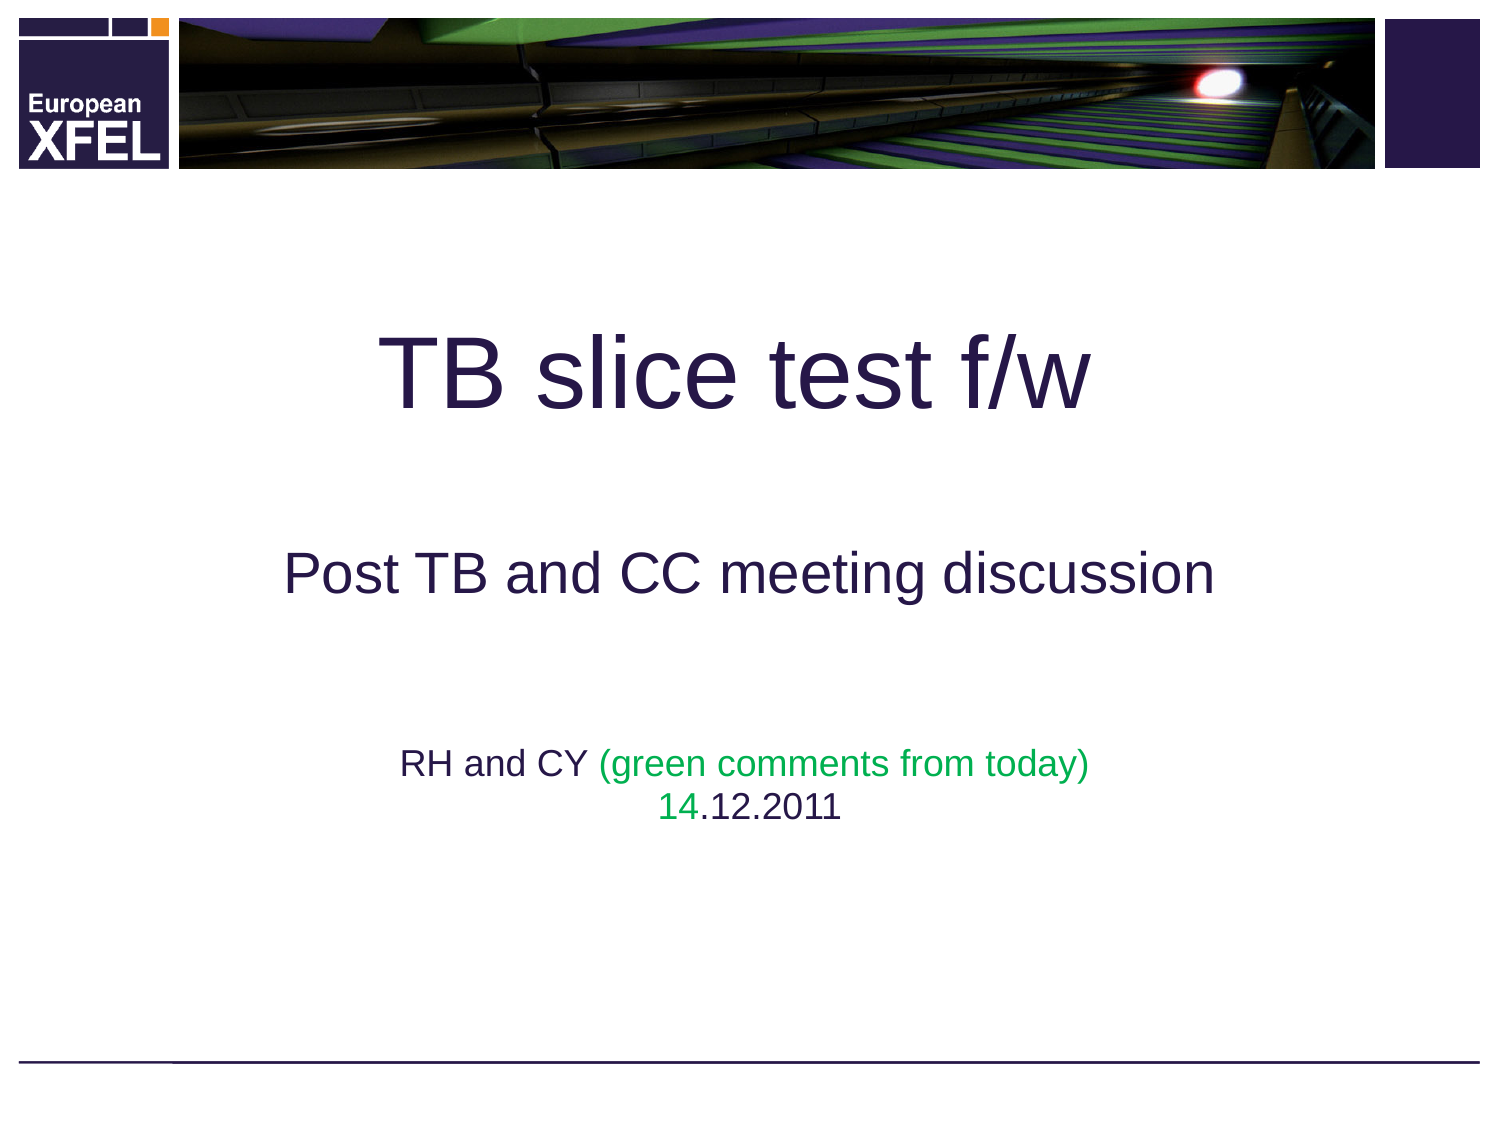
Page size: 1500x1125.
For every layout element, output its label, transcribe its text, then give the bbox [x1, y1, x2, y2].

subtitle Post TB and CC meeting discussion RH and CY (green comments from today) 14.12.2011 [152, 541, 1348, 980]
picture [19, 18, 169, 169]
title TB slice test f/w [66, 216, 1403, 519]
picture [179, 18, 1375, 169]
